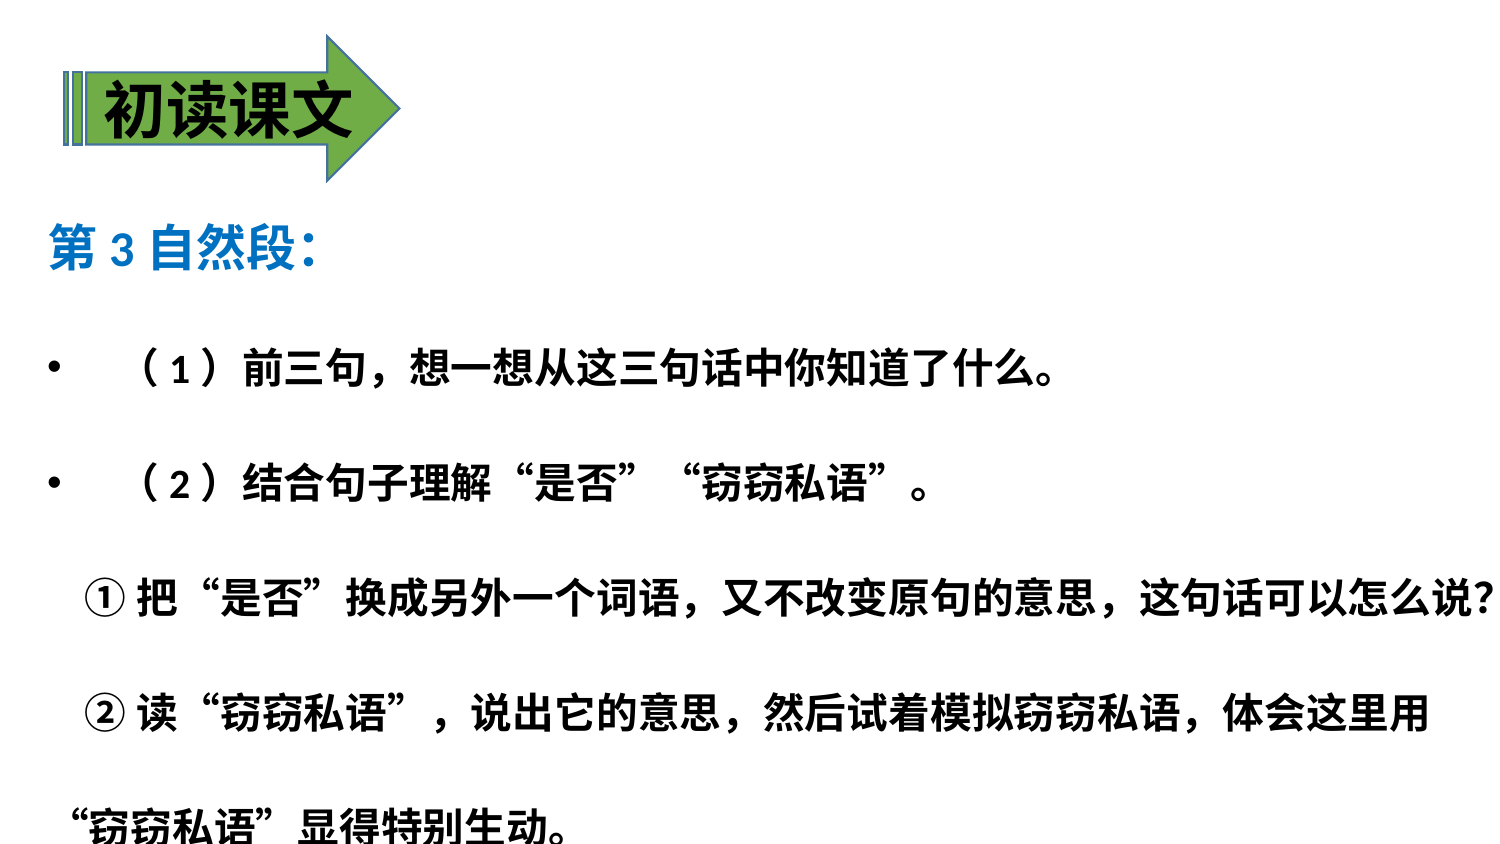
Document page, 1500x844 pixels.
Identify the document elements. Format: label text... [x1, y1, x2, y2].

text_box [85, 71, 92, 132]
text_box [326, 33, 358, 65]
text_box [63, 71, 69, 132]
text_box 初读课文 [92, 65, 371, 132]
text_box 第3自然段： （1）前三句，想一想从这三句话中你知道了什么。 （2）结合句子理解“是否”“窃窃私语”。 ①把“是否”换成另外一个词语，又不改变原句的意思，这句话可以怎么说？ ②读“窃窃私语”，说出它的意思，然后试着模拟窃窃私语，体会这里用“窃窃私语”显得特别生动。 [35, 132, 1500, 844]
text_box [72, 71, 83, 132]
text_box [371, 78, 401, 132]
